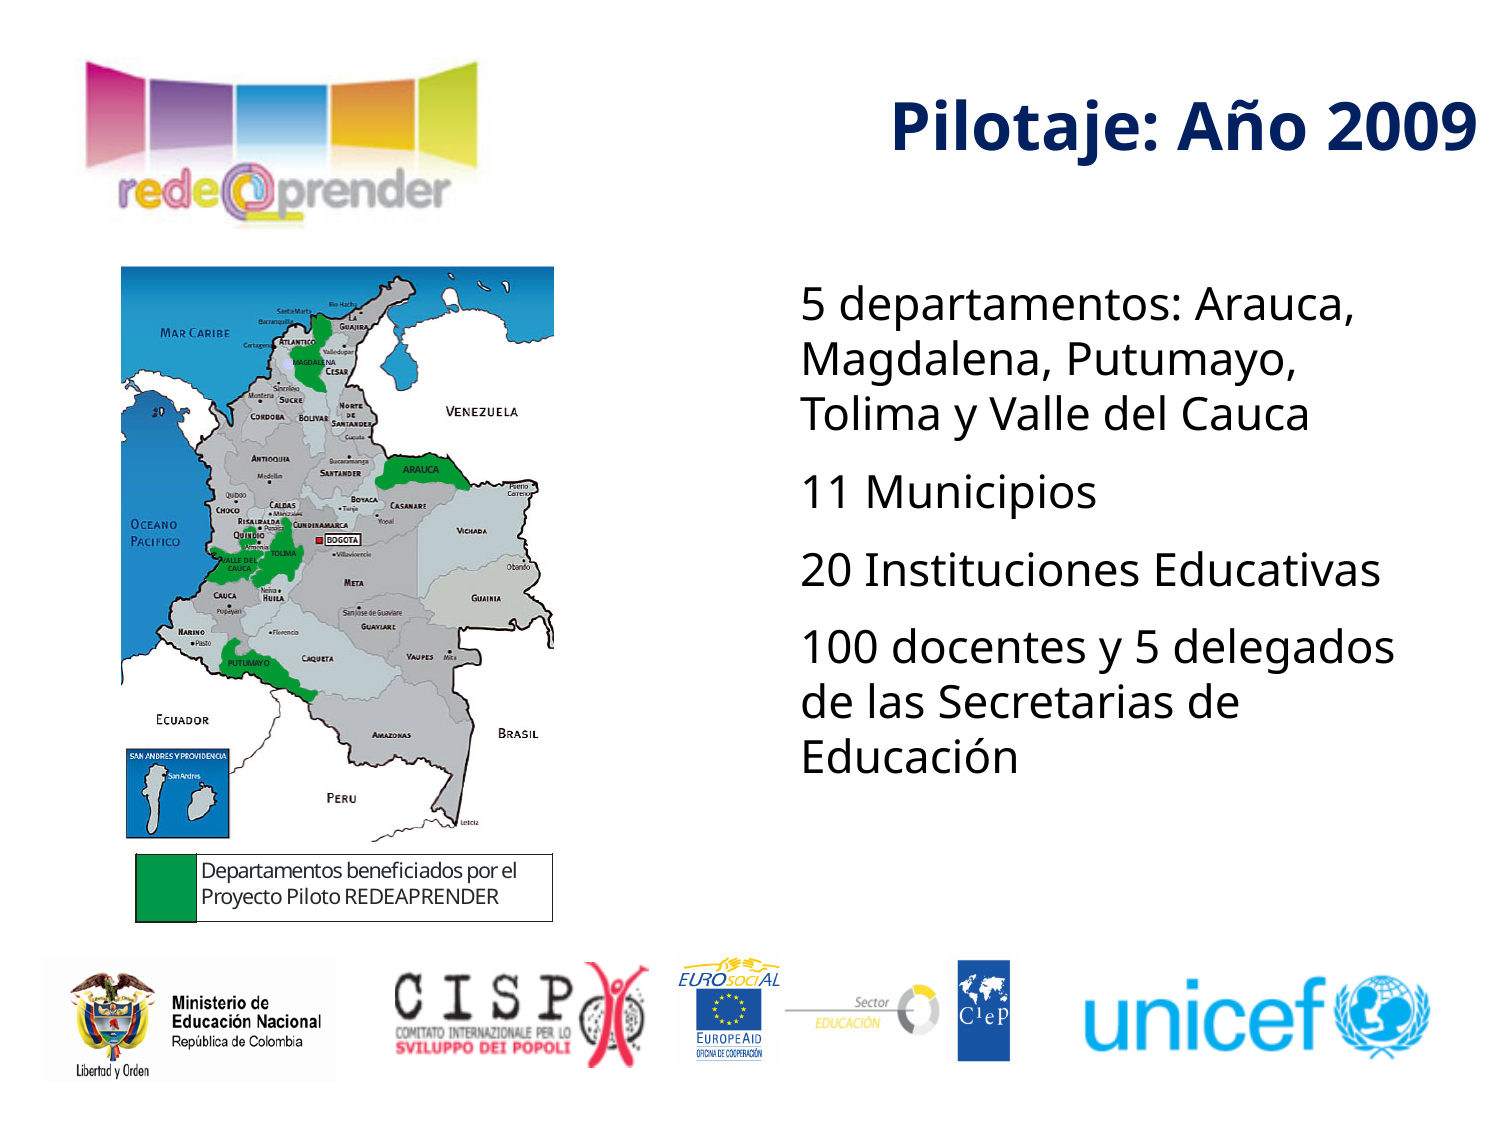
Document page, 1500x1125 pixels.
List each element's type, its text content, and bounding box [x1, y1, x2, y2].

text_box 5 departamentos: Arauca, Magdalena, Putumayo, Tolima y Valle del Cauca 11 Municipios 20 Instituciones Educativas 100 docentes y 5 delegados de las Secretarias de Educación [785, 267, 1459, 791]
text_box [395, 952, 1022, 1068]
picture [1080, 965, 1432, 1064]
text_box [65, 242, 609, 946]
text_box Pilotaje: Año 2009 [820, 76, 1495, 172]
picture [41, 956, 337, 1083]
picture [76, 42, 491, 230]
